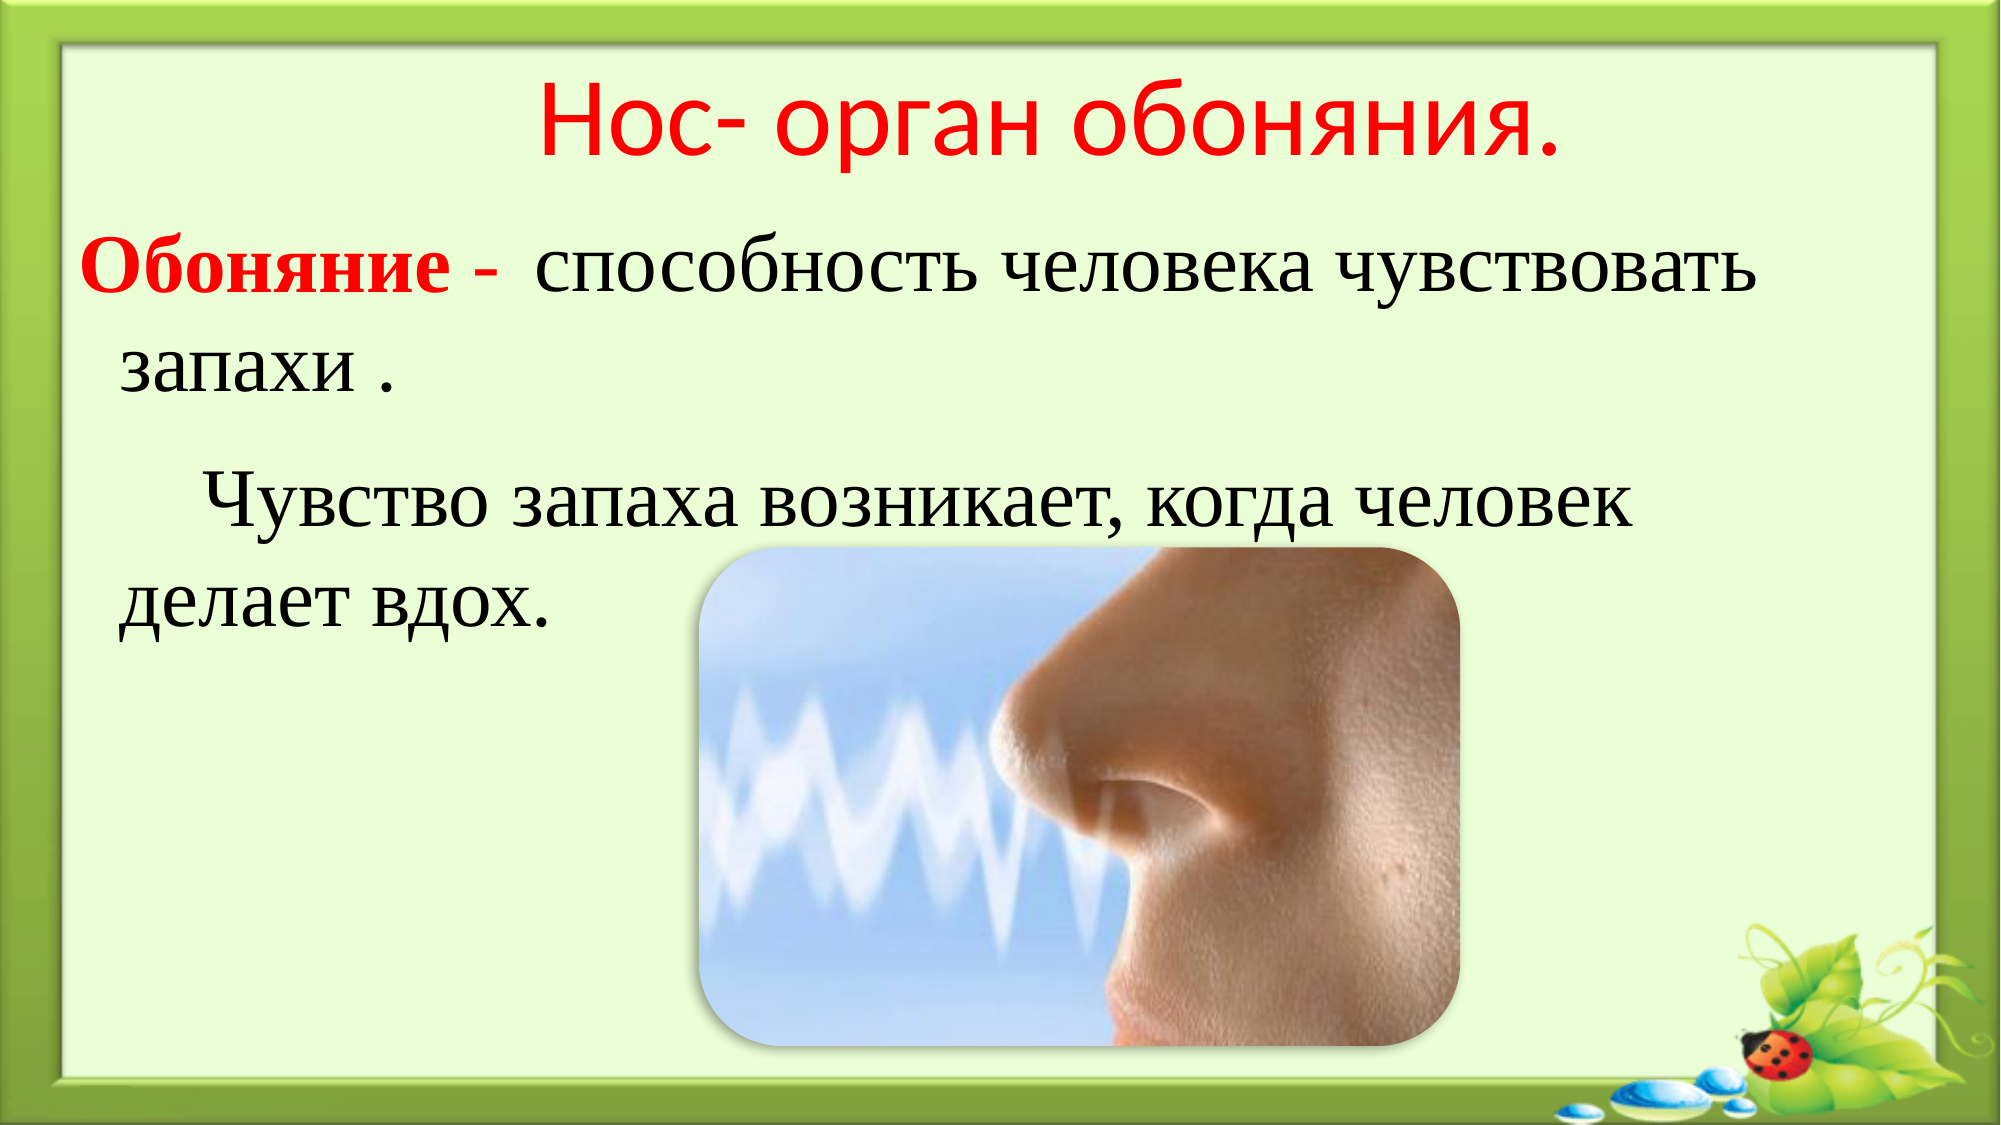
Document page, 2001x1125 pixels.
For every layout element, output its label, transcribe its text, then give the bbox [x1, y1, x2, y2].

text_box Нос- орган обоняния. [522, 35, 1581, 186]
text_box Обоняние - [0, 201, 104, 317]
text_box способность человека чувствовать запахи . Чувство запаха возникает, когда человек делает вдох. [104, 201, 1868, 651]
picture [0, 0, 2001, 1125]
